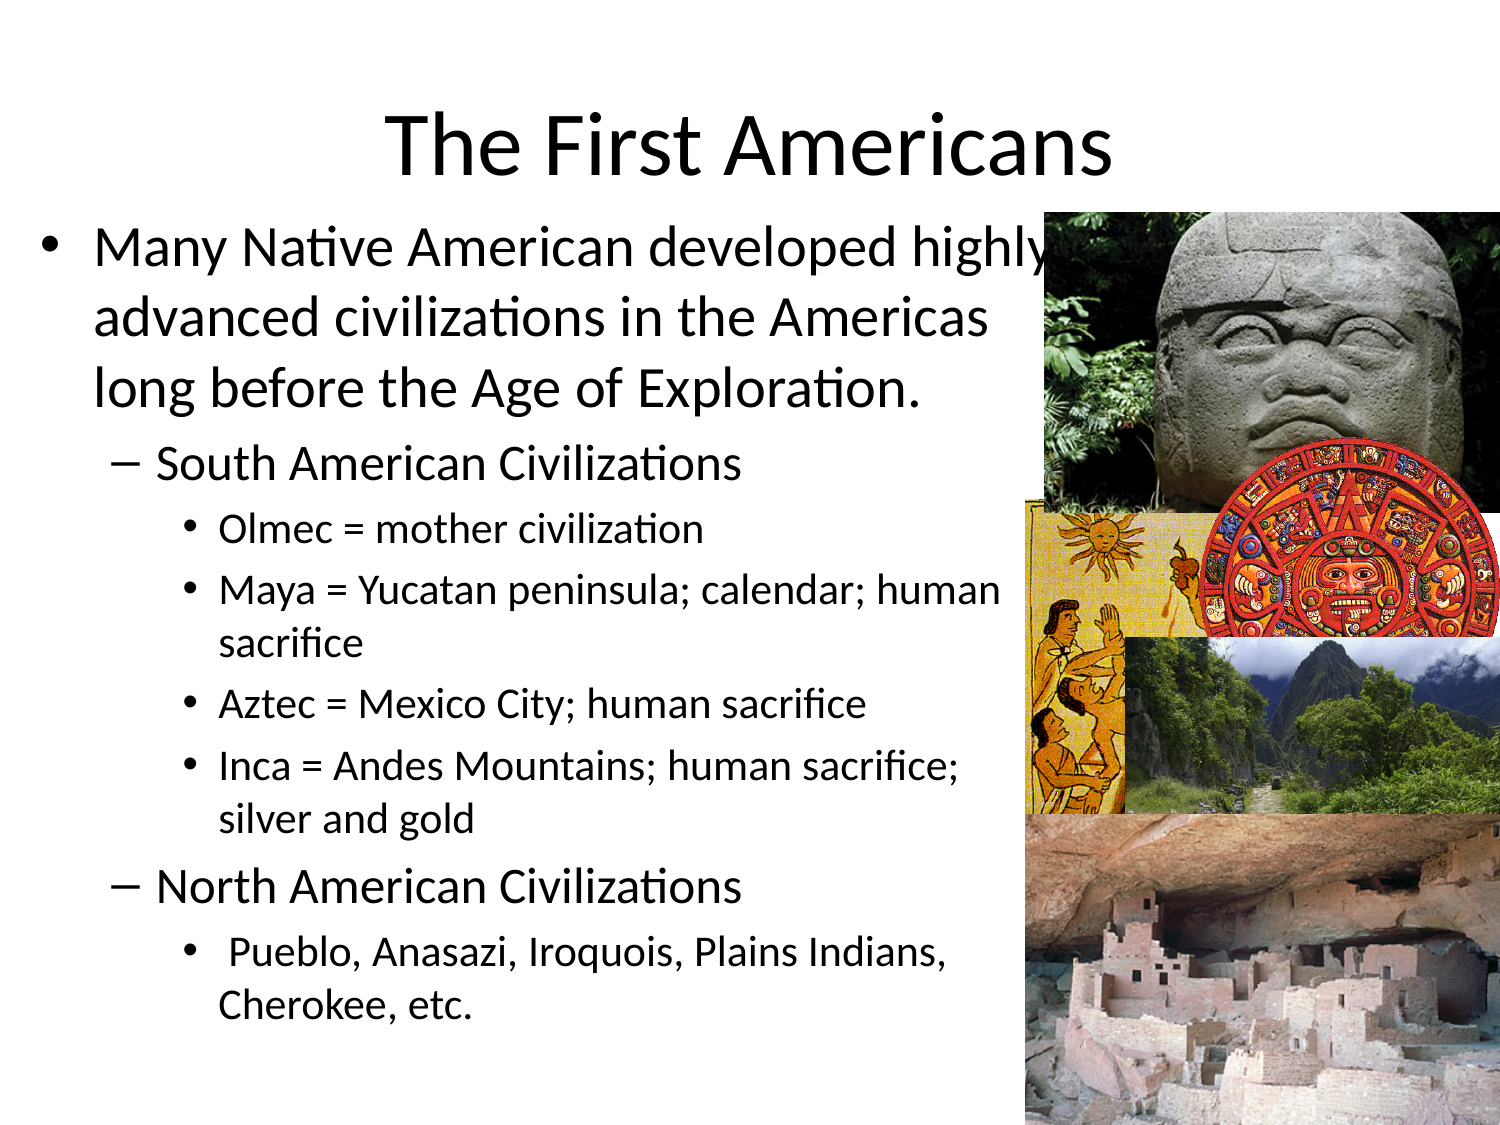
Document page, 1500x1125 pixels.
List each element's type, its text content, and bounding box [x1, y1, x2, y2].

title The First Americans [75, 45, 1425, 209]
picture [1024, 212, 1500, 1125]
list Many Native American developed highly advanced civilizations in the Americas long before the Age of Exploration. South American Civilizations Olmec = mother civilization Maya = Yucatan peninsula; calendar; human sacrifice Aztec = Mexico City; human sacrifice Inca = Andes Mountains; human sacrifice; silver and gold North American Civilizations Pueblo, Anasazi, Iroquois, Plains Indians, Cherokee, etc. [24, 200, 1075, 1088]
